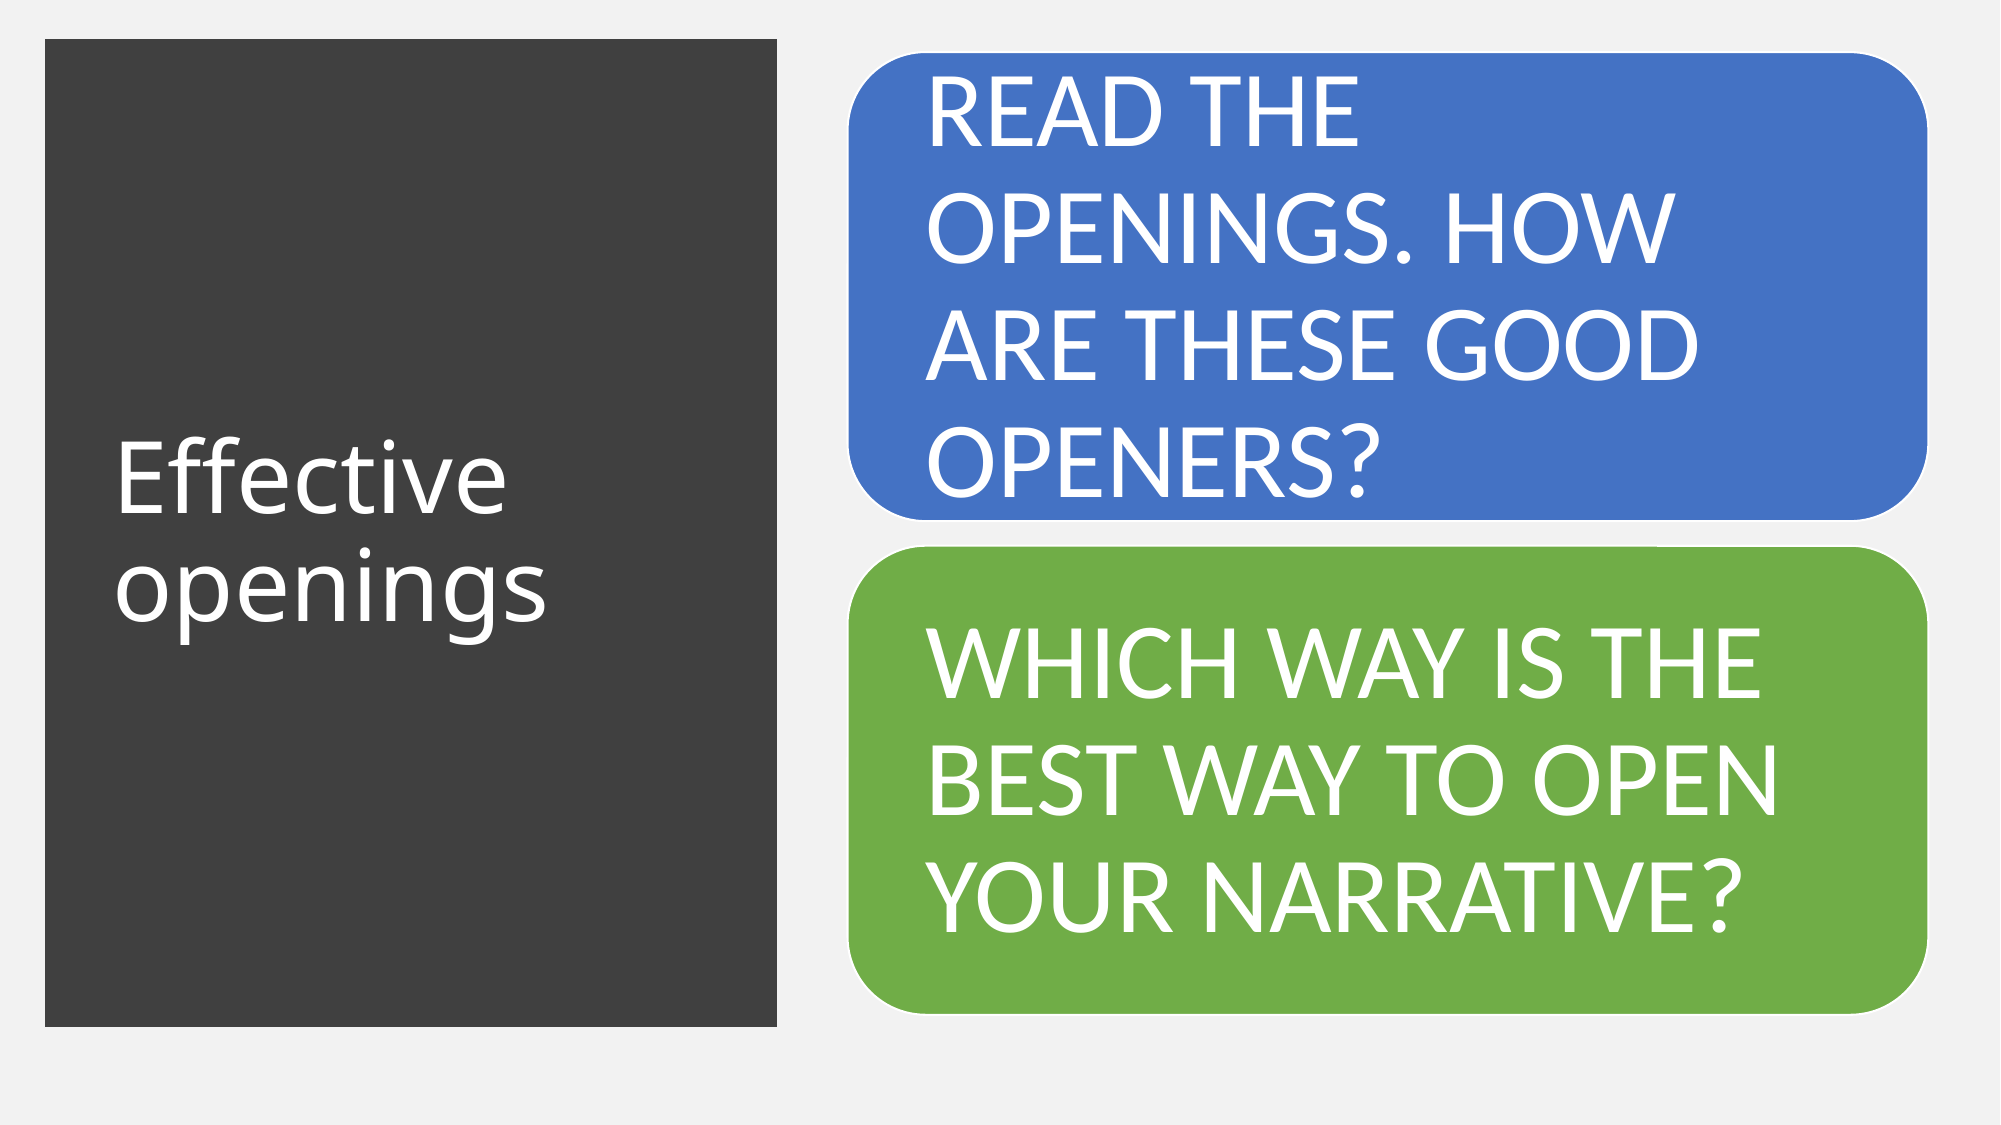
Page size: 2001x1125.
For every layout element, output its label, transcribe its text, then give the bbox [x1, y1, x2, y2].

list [847, 49, 1929, 1018]
title Effective openings [97, 104, 722, 967]
text_box [54, 49, 768, 1018]
